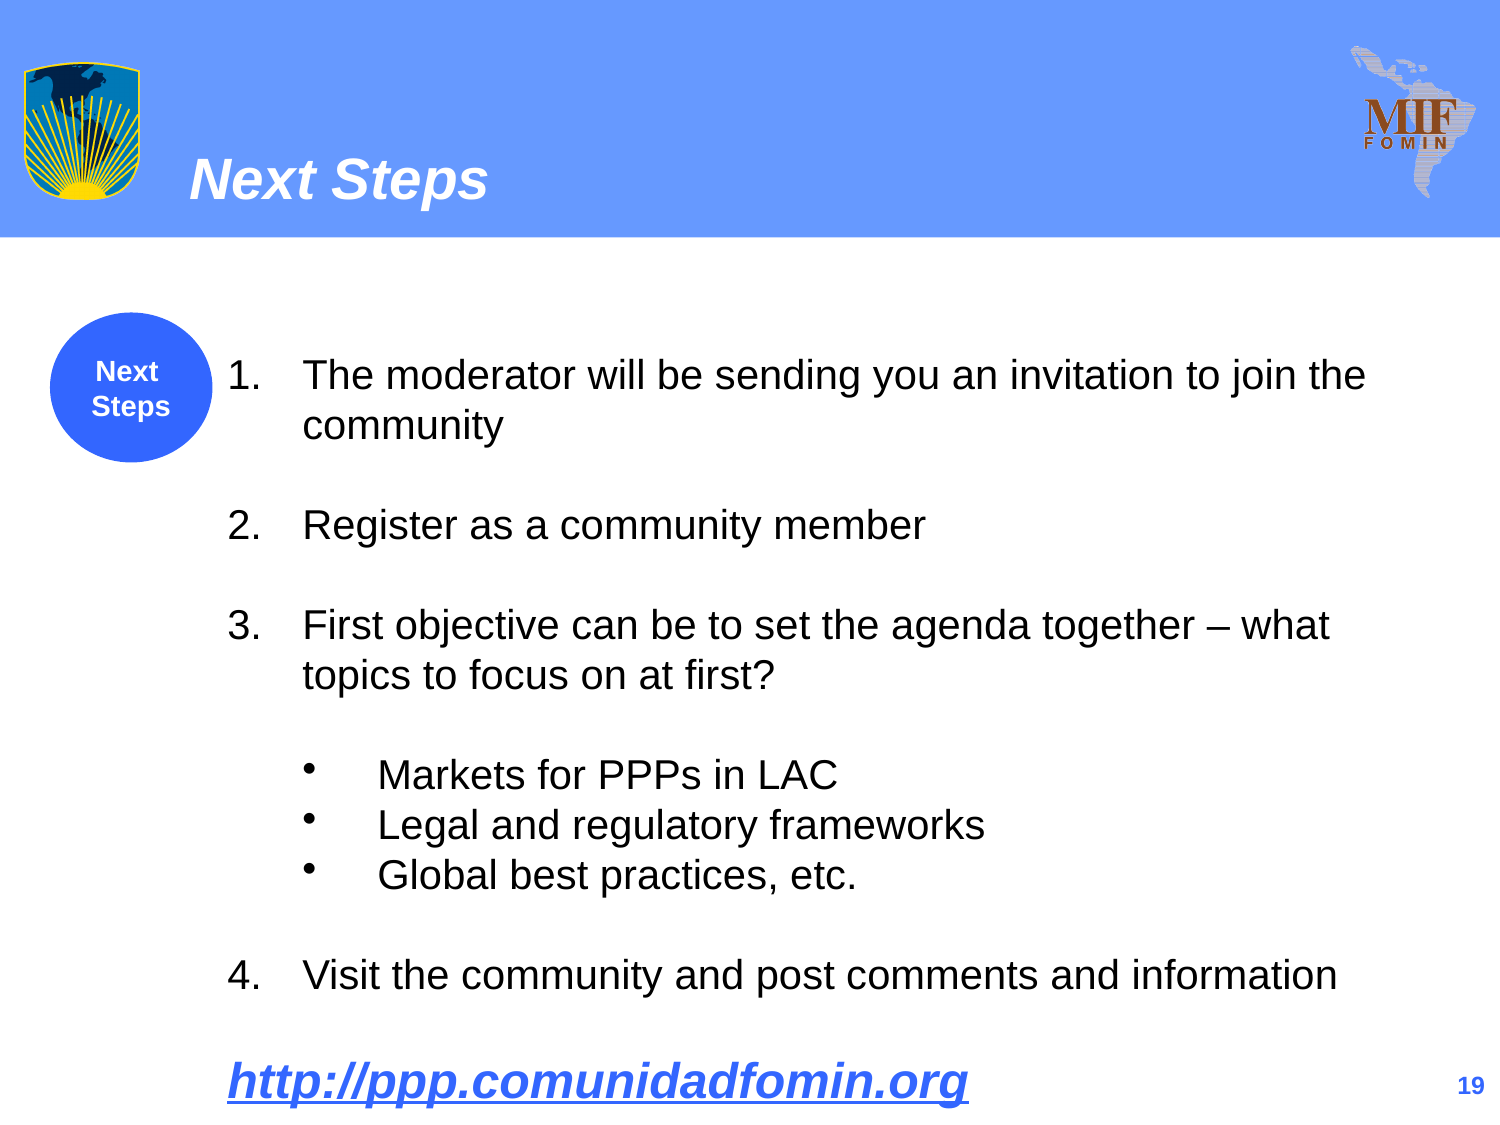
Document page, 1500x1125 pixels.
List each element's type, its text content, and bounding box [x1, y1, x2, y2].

picture [1350, 46, 1476, 198]
picture [24, 62, 140, 200]
text_box Next Steps [49, 312, 213, 463]
text_box The moderator will be sending you an invitation to join the community Register as a community member First objective can be to set the agenda together – what topics to focus on at first? Markets for PPPs in LAC Legal and regulatory frameworks Global best practices, etc. Visit the community and post comments and information http://ppp.comunidadfomin.org [212, 290, 1463, 1125]
text_box Next Steps [174, 133, 1188, 219]
